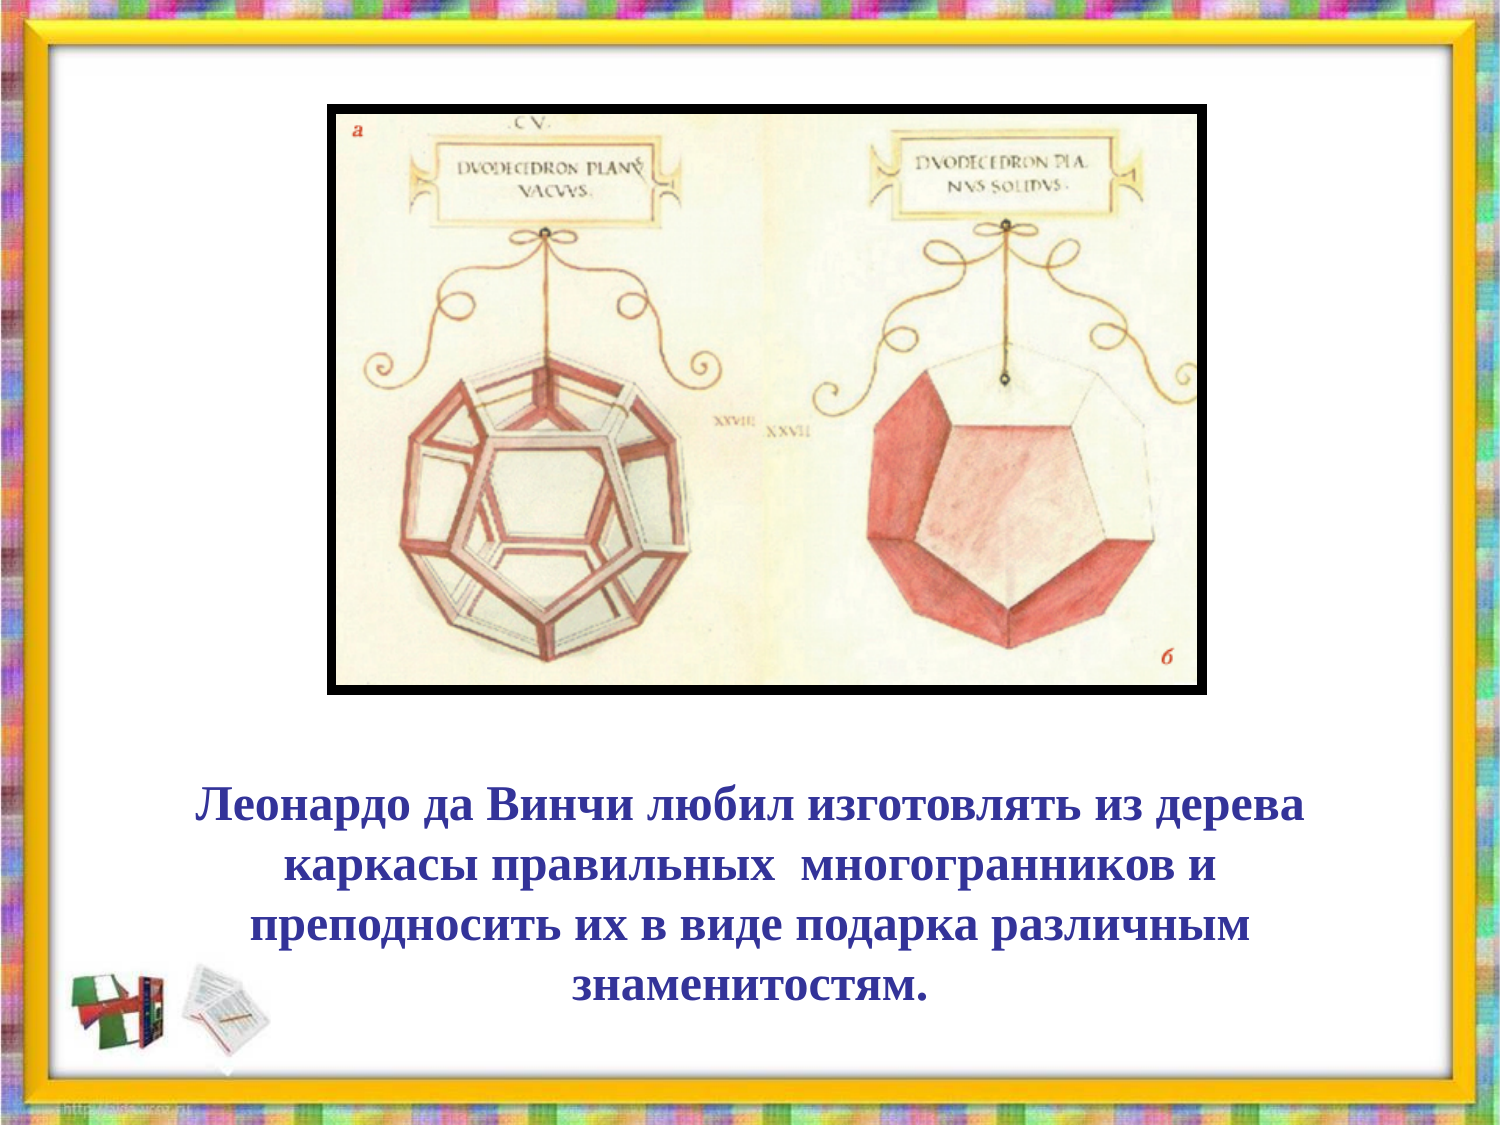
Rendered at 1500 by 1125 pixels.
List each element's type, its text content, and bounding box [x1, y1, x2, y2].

picture [0, 0, 1500, 1125]
text_box Леонардо да Винчи любил изготовлять из дерева каркасы правильных многогранников и преподносить их в виде подарка различным знаменитостям. [112, 763, 1388, 1018]
